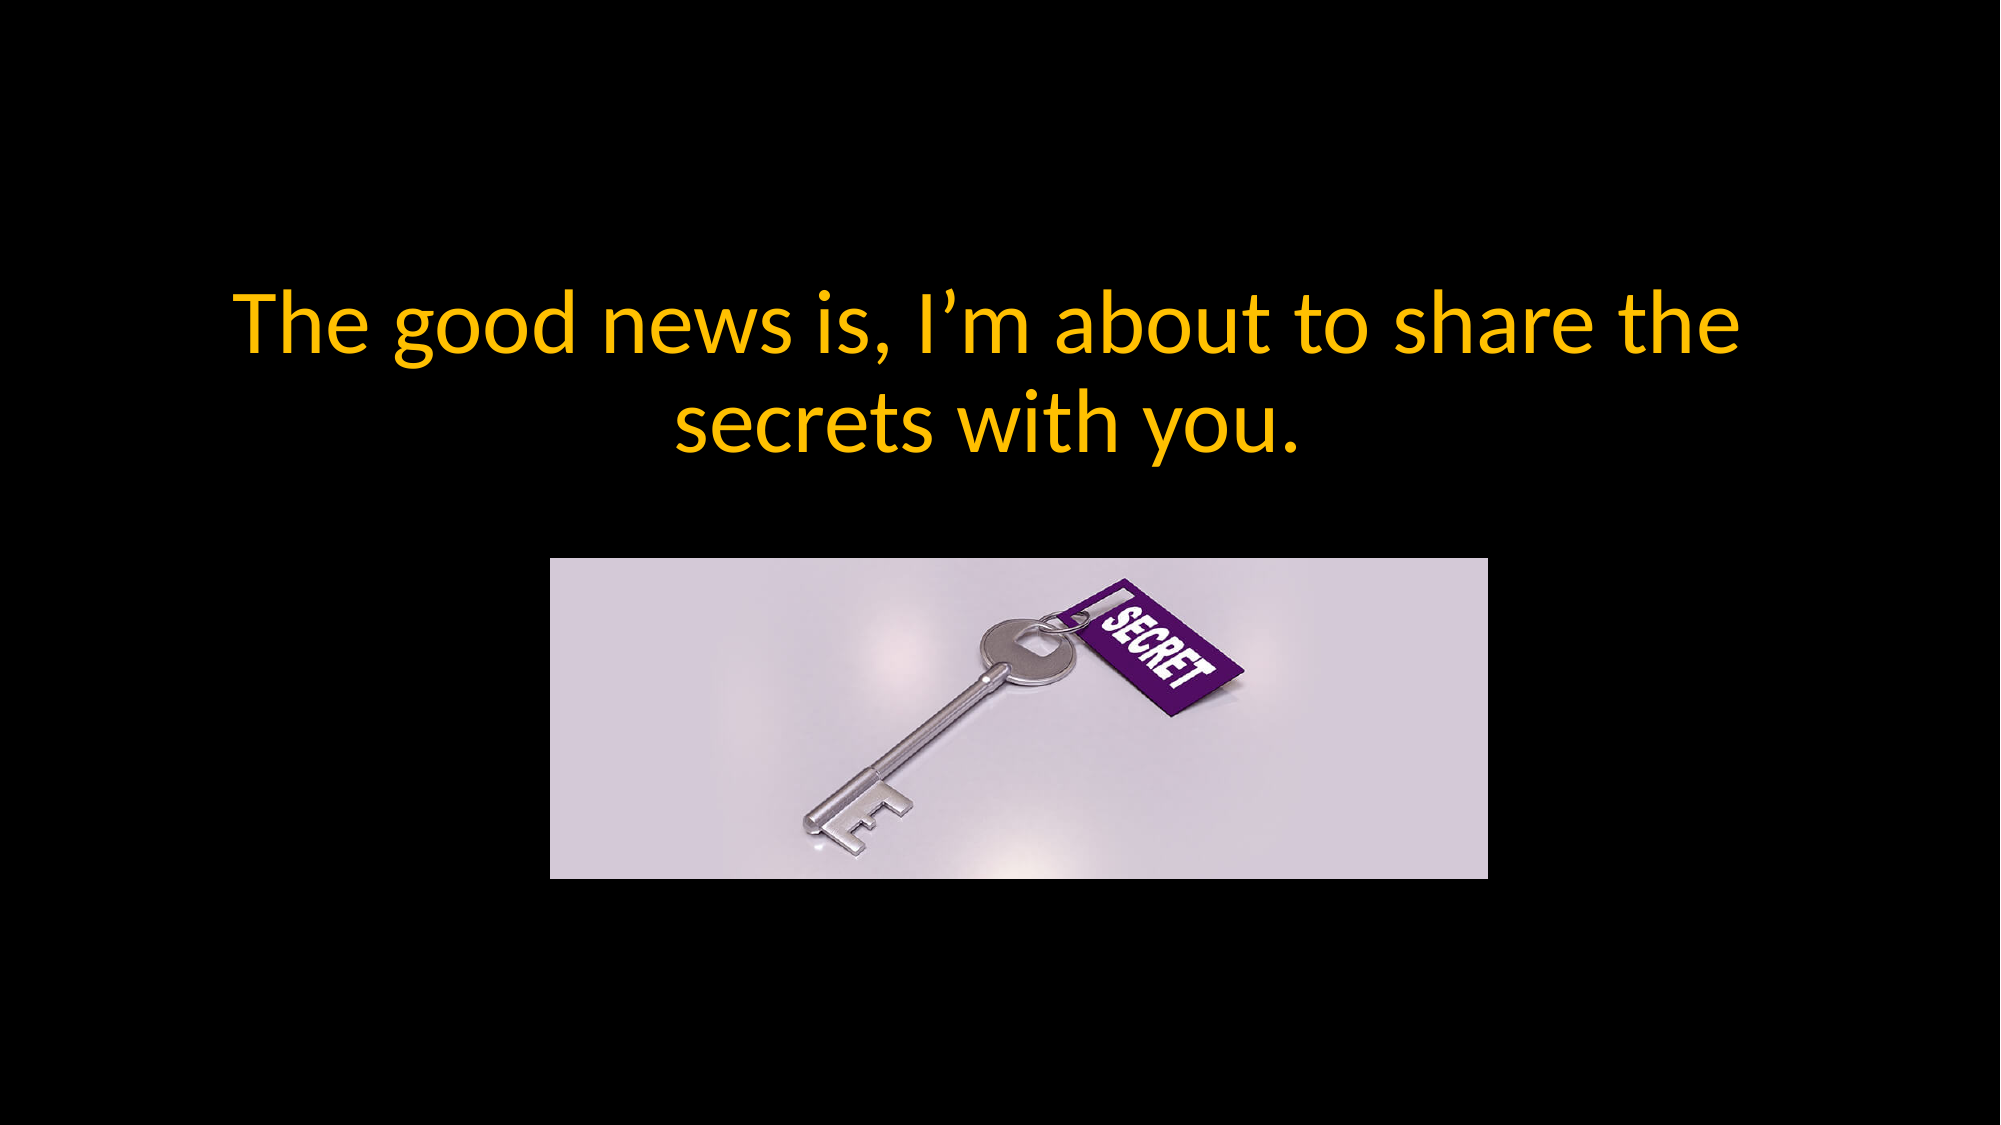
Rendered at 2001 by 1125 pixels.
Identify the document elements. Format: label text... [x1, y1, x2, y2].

list The good news is, I’m about to share the secrets with you. [190, 267, 1787, 414]
picture [549, 558, 1489, 880]
